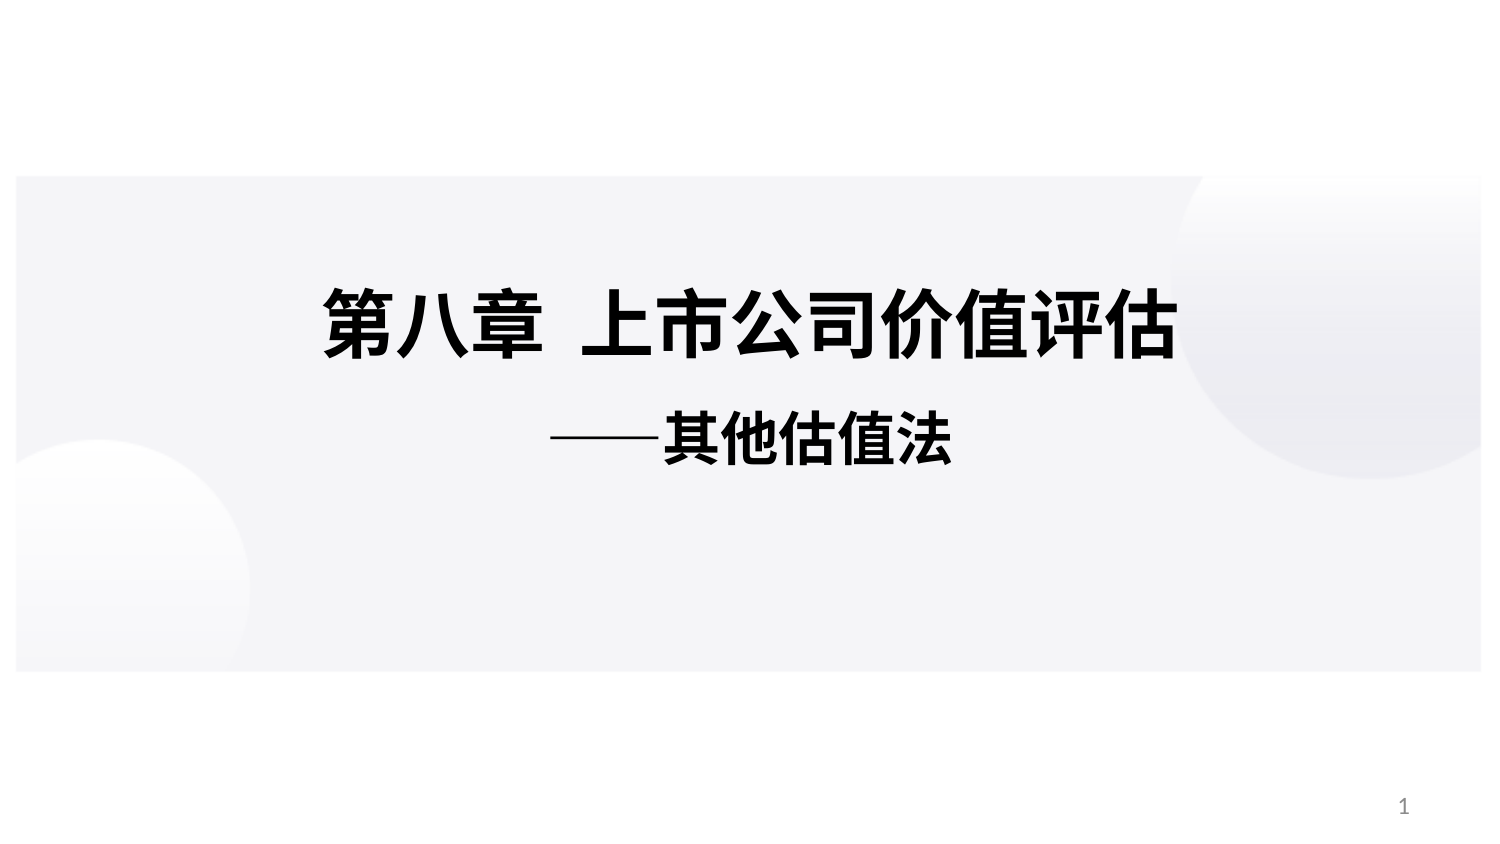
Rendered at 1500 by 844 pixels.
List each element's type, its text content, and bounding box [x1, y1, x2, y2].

slide_number 1 [1074, 782, 1425, 827]
picture [0, 163, 1500, 680]
